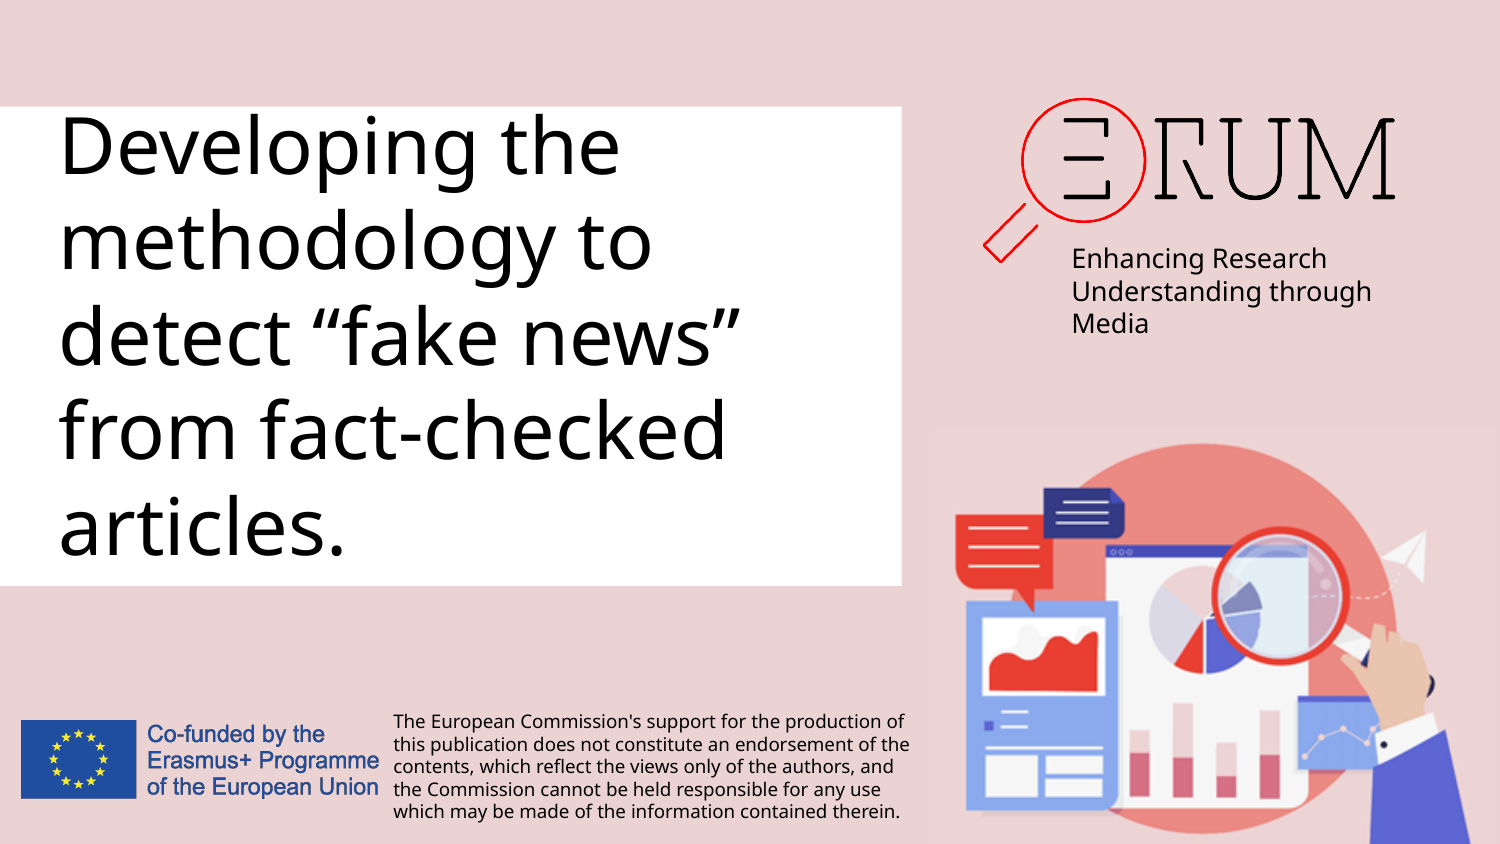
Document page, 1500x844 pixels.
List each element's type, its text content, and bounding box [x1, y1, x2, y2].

picture [21, 720, 379, 799]
title Developing the methodology to detect “fake news” from fact-checked articles. [0, 106, 902, 586]
picture [932, 428, 1496, 844]
picture [901, 67, 1475, 283]
